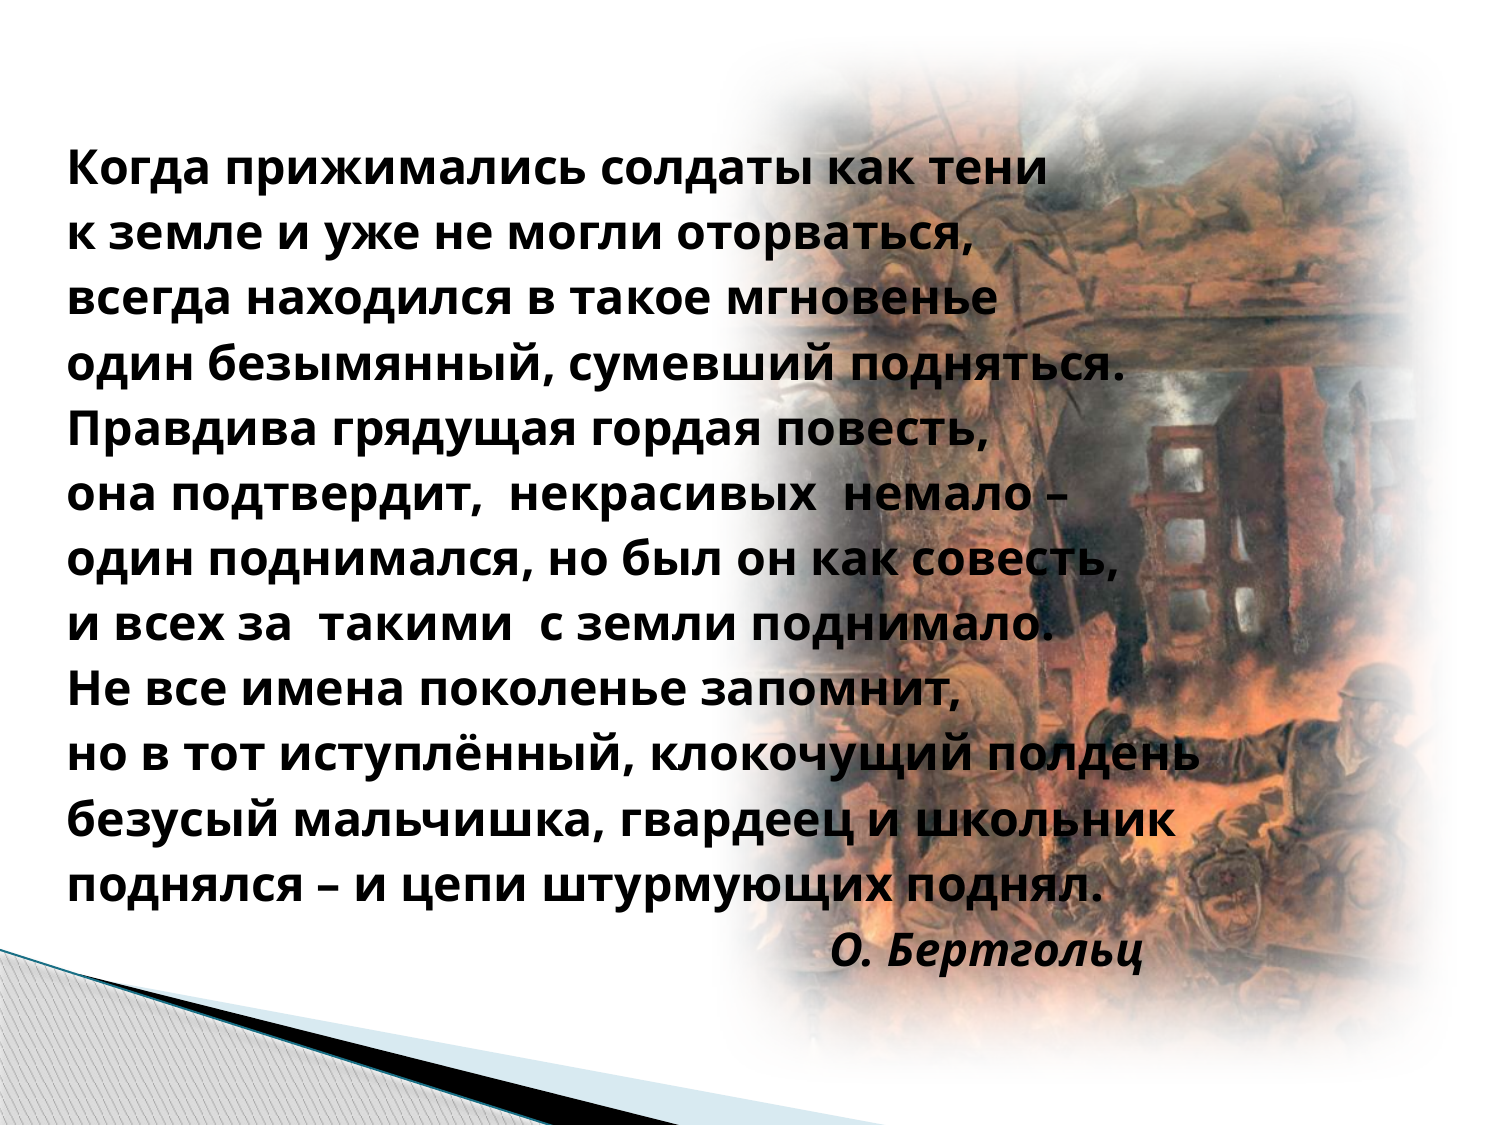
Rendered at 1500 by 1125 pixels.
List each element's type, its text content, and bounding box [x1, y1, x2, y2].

list Когда прижимались солдаты как тени к земле и уже не могли оторваться, всегда находился в такое мгновенье один безымянный, сумевший подняться. Правдива грядущая гордая повесть, она подтвердит, некрасивых немало – один поднимался, но был он как совесть, и всех за такими с земли поднимало. Не все имена поколенье запомнит, но в тот иступлённый, клокочущий полдень безусый мальчишка, гвардеец и школьник поднялся – и цепи штурмующих поднял. О. Бертгольц [35, 128, 700, 986]
picture [706, 29, 1463, 1091]
